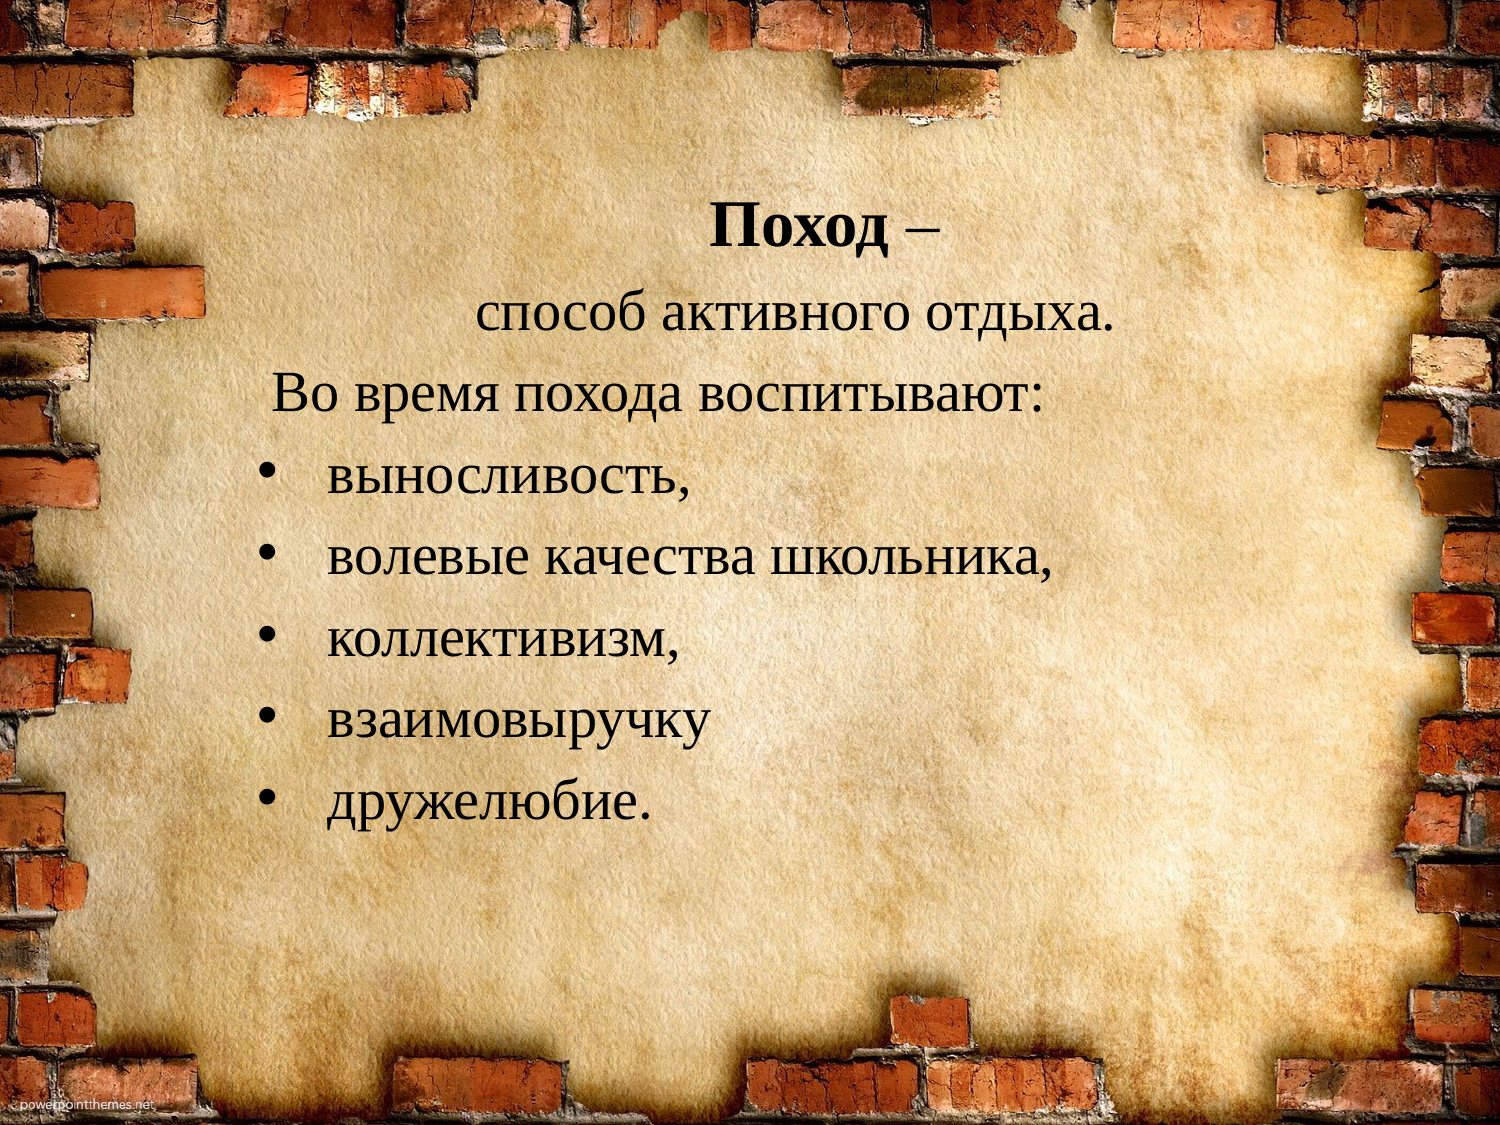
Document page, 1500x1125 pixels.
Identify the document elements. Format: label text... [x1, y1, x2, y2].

list Поход – способ активного отдыха. Во время похода воспитывают: выносливость, волевые качества школьника, коллективизм, взаимовыручку дружелюбие. [242, 172, 1365, 916]
picture [0, 0, 1500, 1125]
